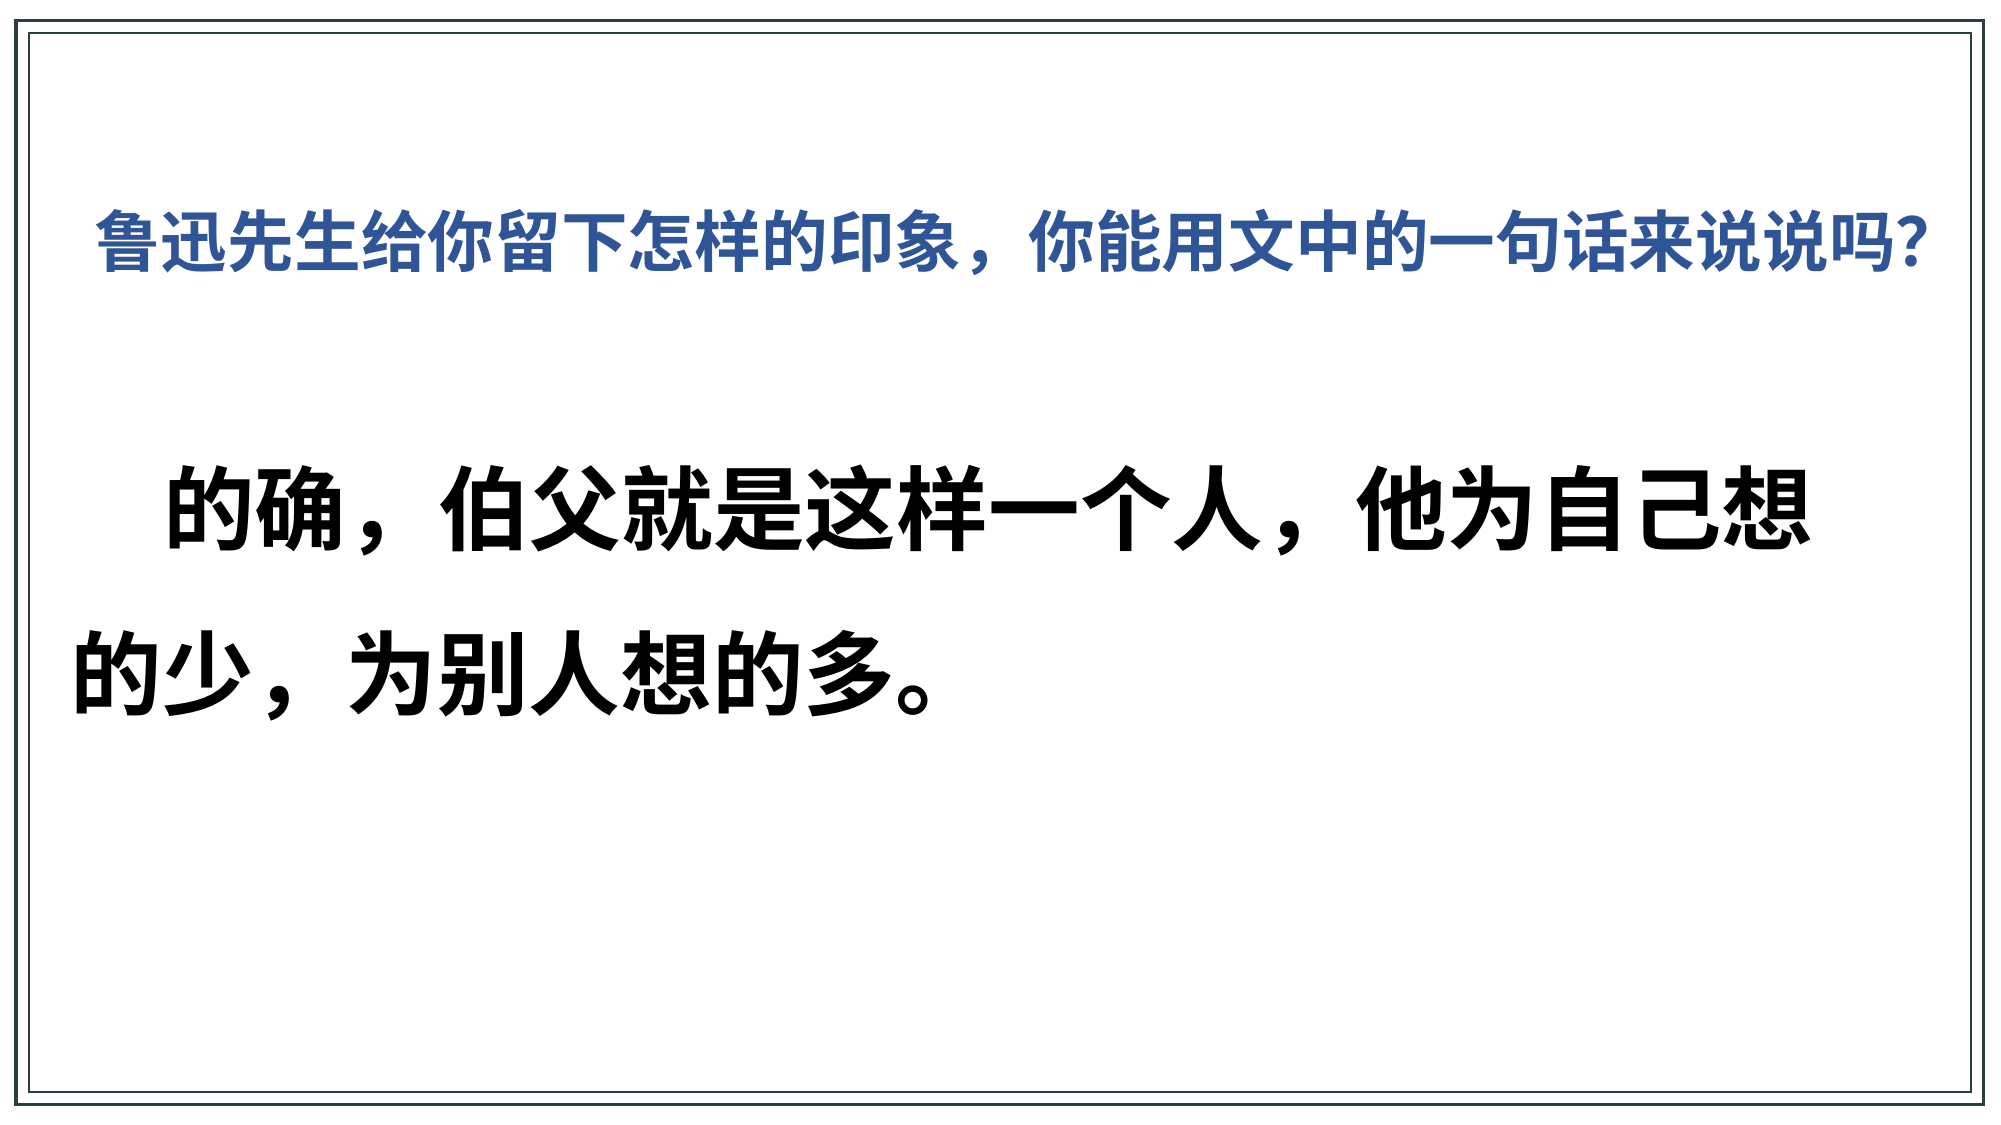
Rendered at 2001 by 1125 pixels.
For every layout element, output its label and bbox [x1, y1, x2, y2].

text_box [15, 20, 1984, 1105]
